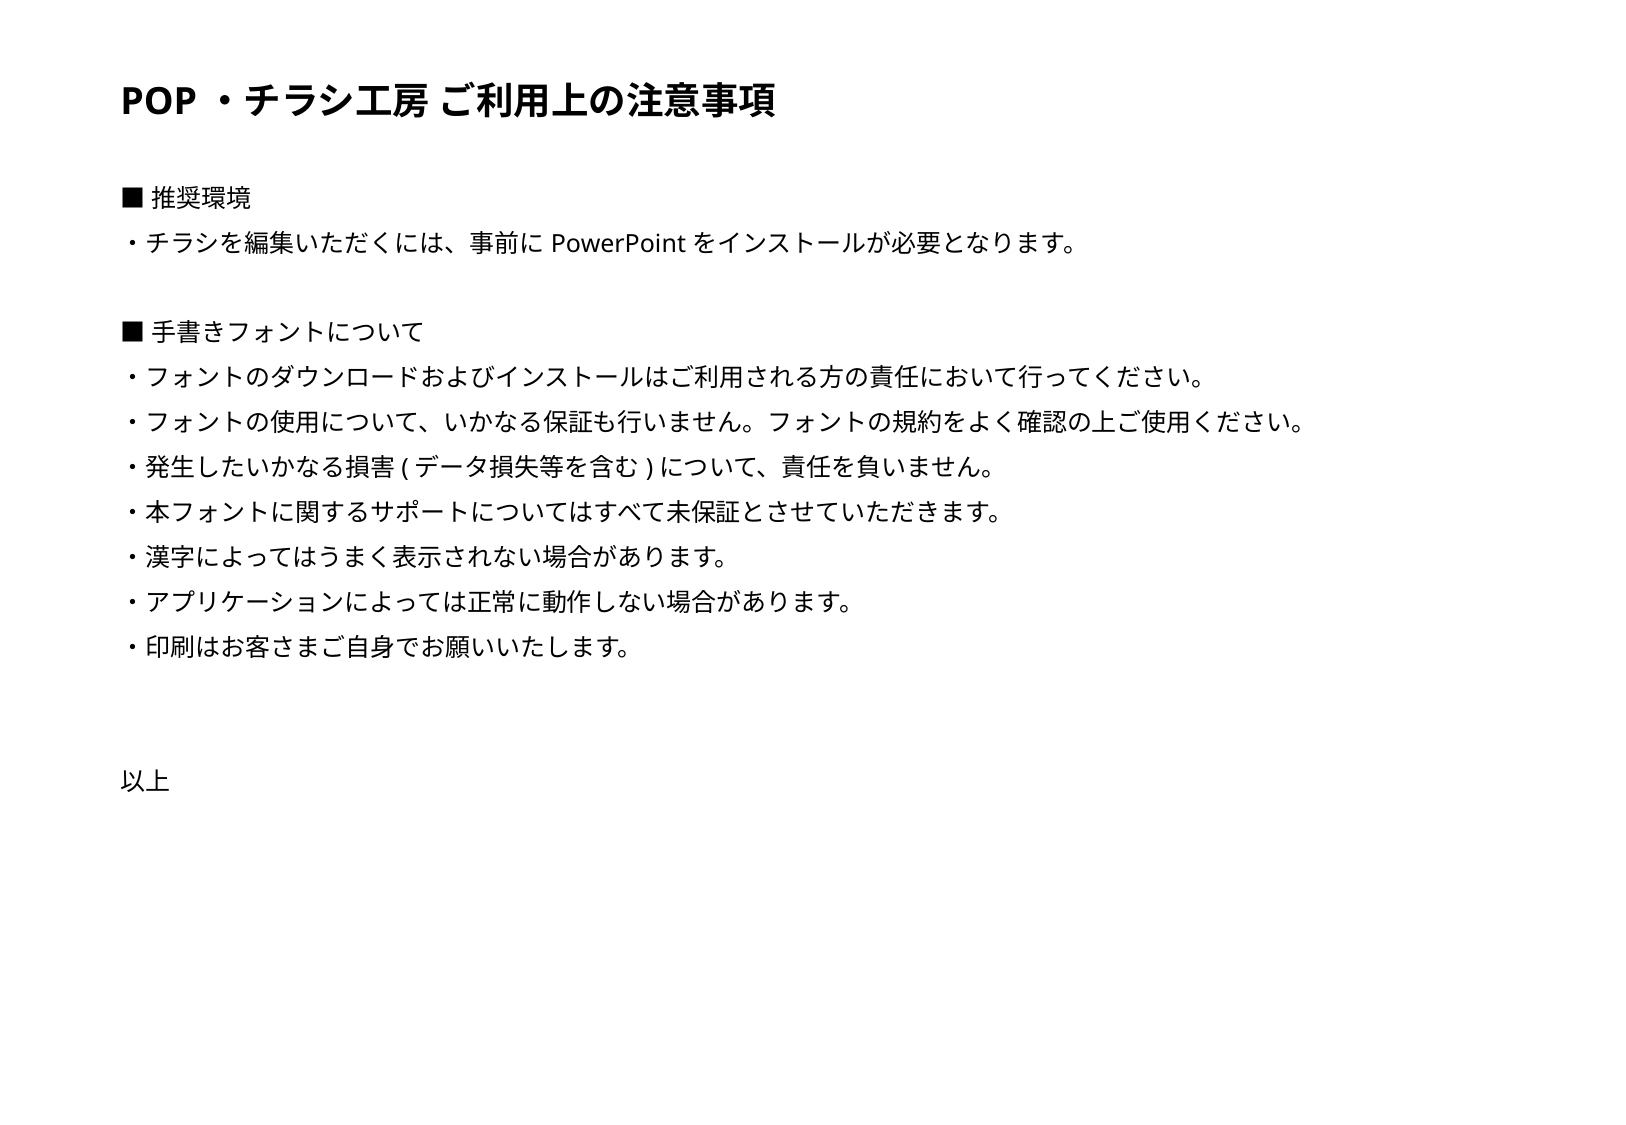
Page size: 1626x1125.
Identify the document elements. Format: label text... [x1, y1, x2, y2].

text_box POP・チラシ工房 ご利用上の注意事項 ■推奨環境 ・チラシを編集いただくには、事前にPowerPointをインストールが必要となります。 ■手書きフォントについて ・フォントのダウンロードおよびインストールはご利用される方の責任において行ってください。 ・フォントの使用について、いかなる保証も行いません。フォントの規約をよく確認の上ご使用ください。 ・発生したいかなる損害(データ損失等を含む)について、責任を負いません。 ・本フォントに関するサポートについてはすべて未保証とさせていただきます。 ・漢字によってはうまく表示されない場合があります。 ・アプリケーションによっては正常に動作しない場合があります。 ・印刷はお客さまご自身でお願いいたします。 以上 [105, 46, 1512, 594]
